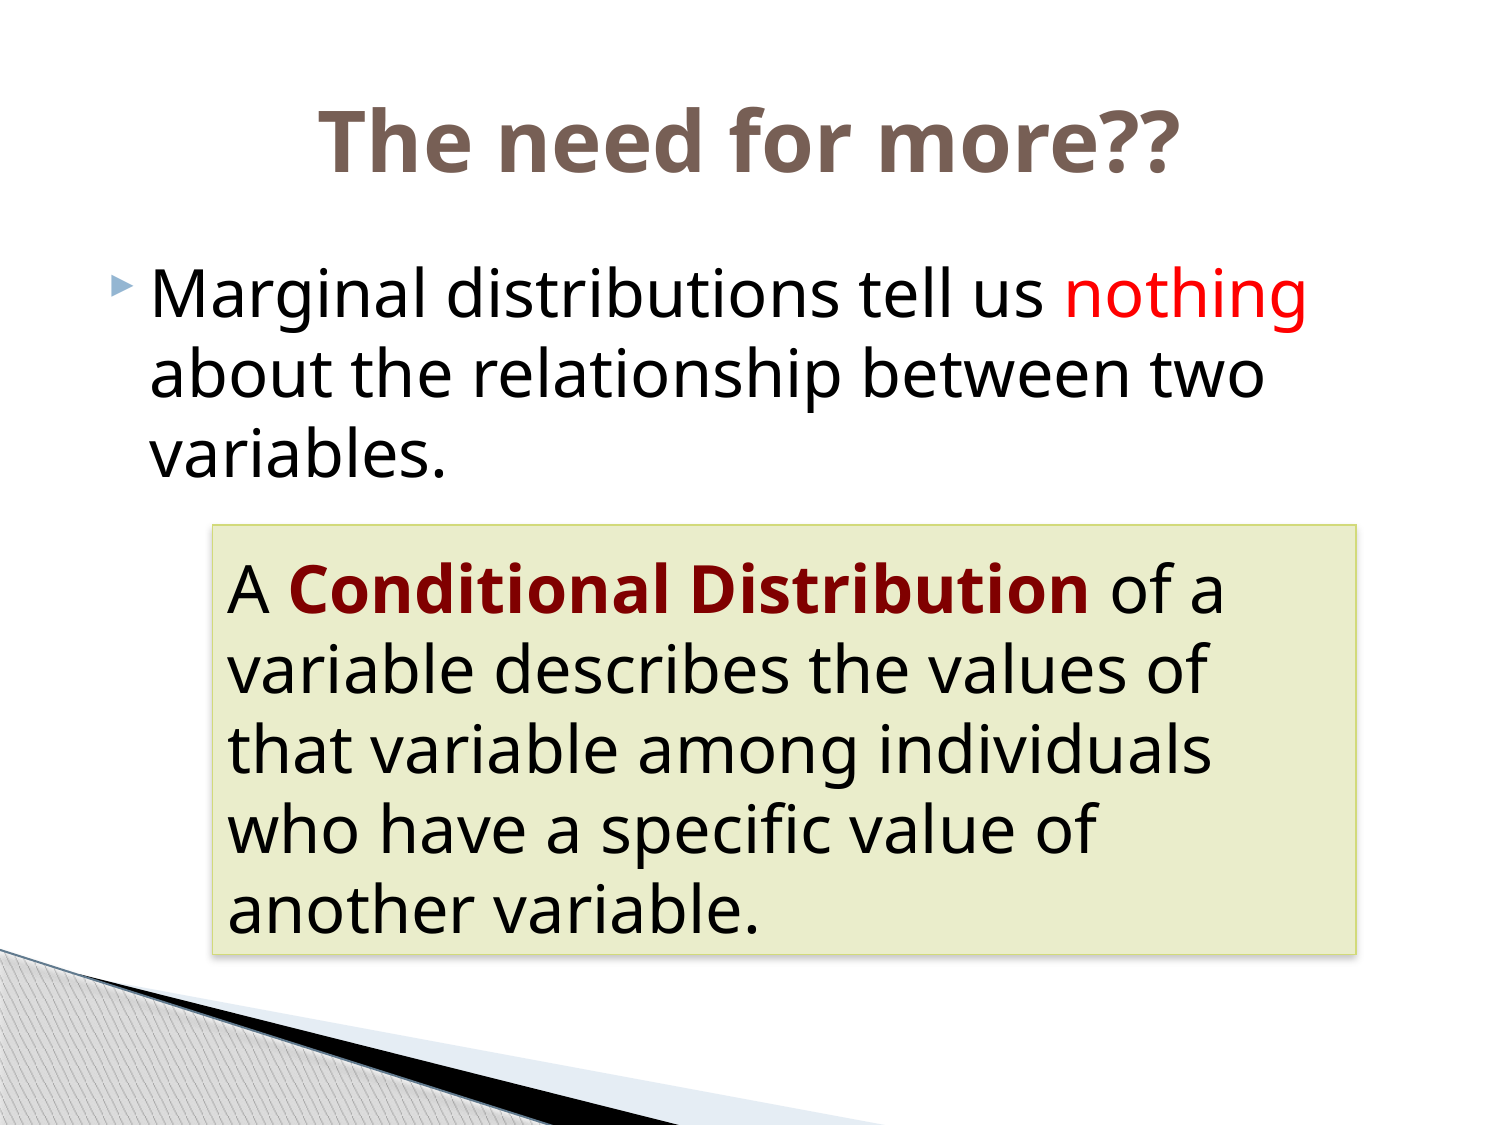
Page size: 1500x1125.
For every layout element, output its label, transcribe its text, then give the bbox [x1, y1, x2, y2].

text_box A Conditional Distribution of a variable describes the values of that variable among individuals who have a specific value of another variable. [212, 524, 1357, 955]
title The need for more?? [75, 45, 1425, 233]
list Marginal distributions tell us nothing about the relationship between two variables. [75, 243, 1450, 525]
